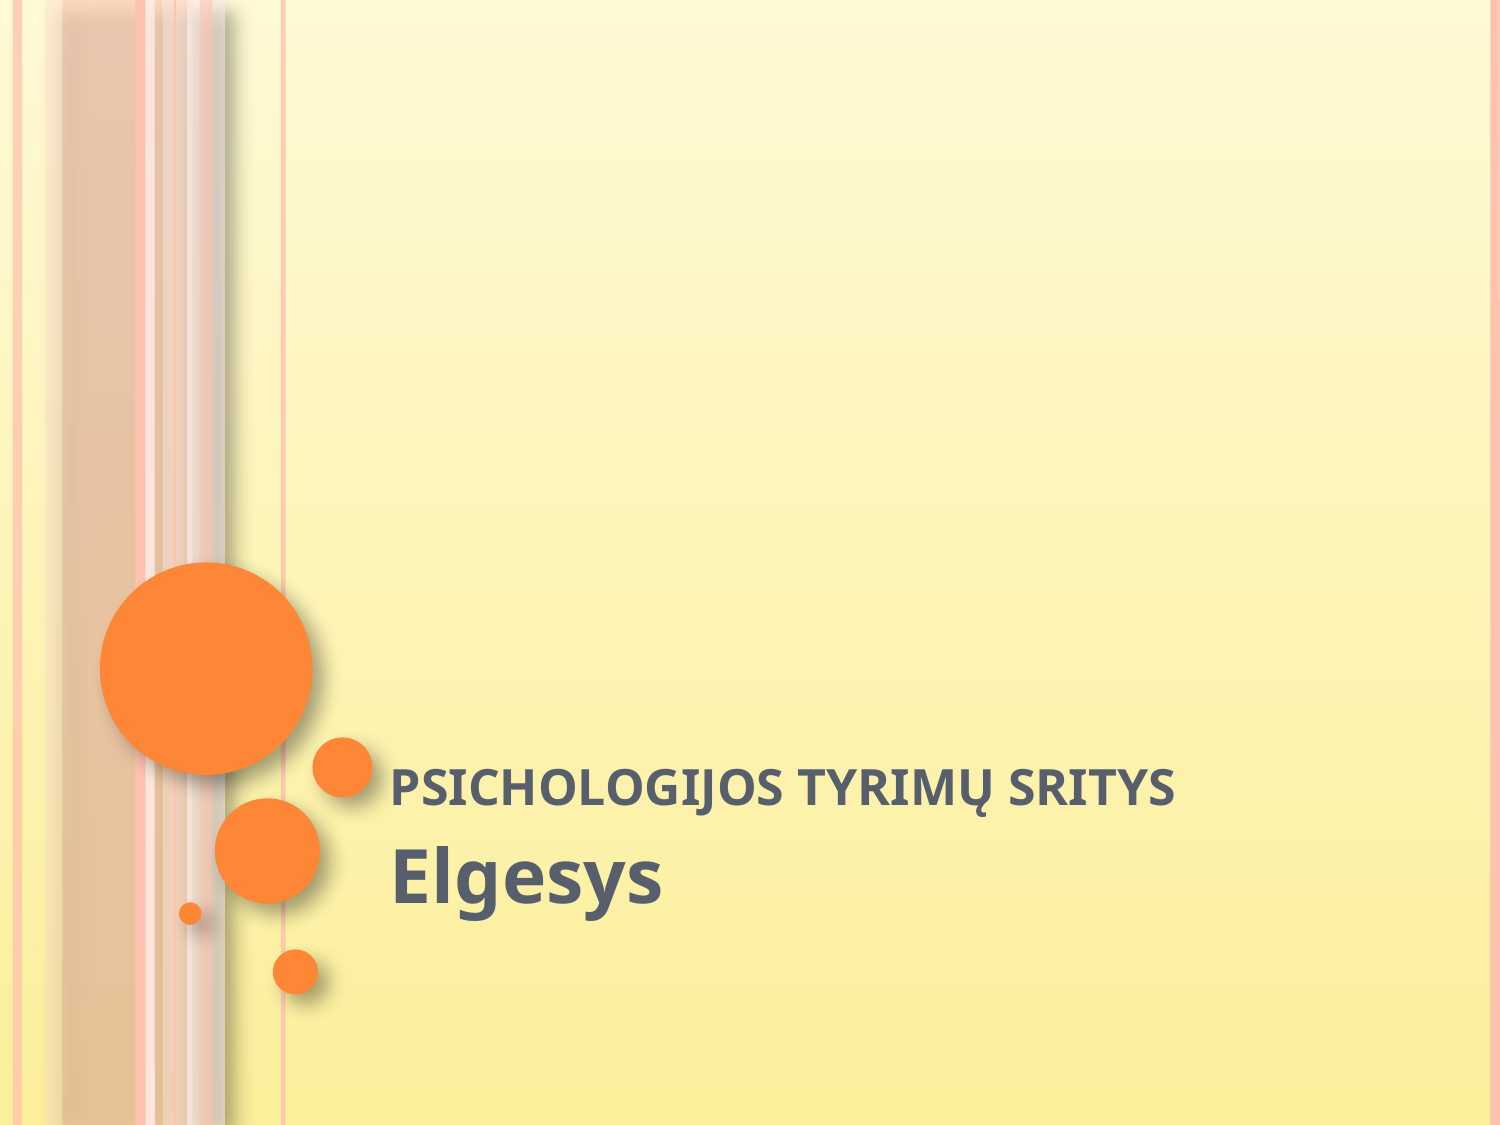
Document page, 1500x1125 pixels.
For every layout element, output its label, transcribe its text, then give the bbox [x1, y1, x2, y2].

subtitle Elgesys [375, 820, 1388, 1046]
title Psichologijos tyrimų sritys [375, 512, 1388, 820]
